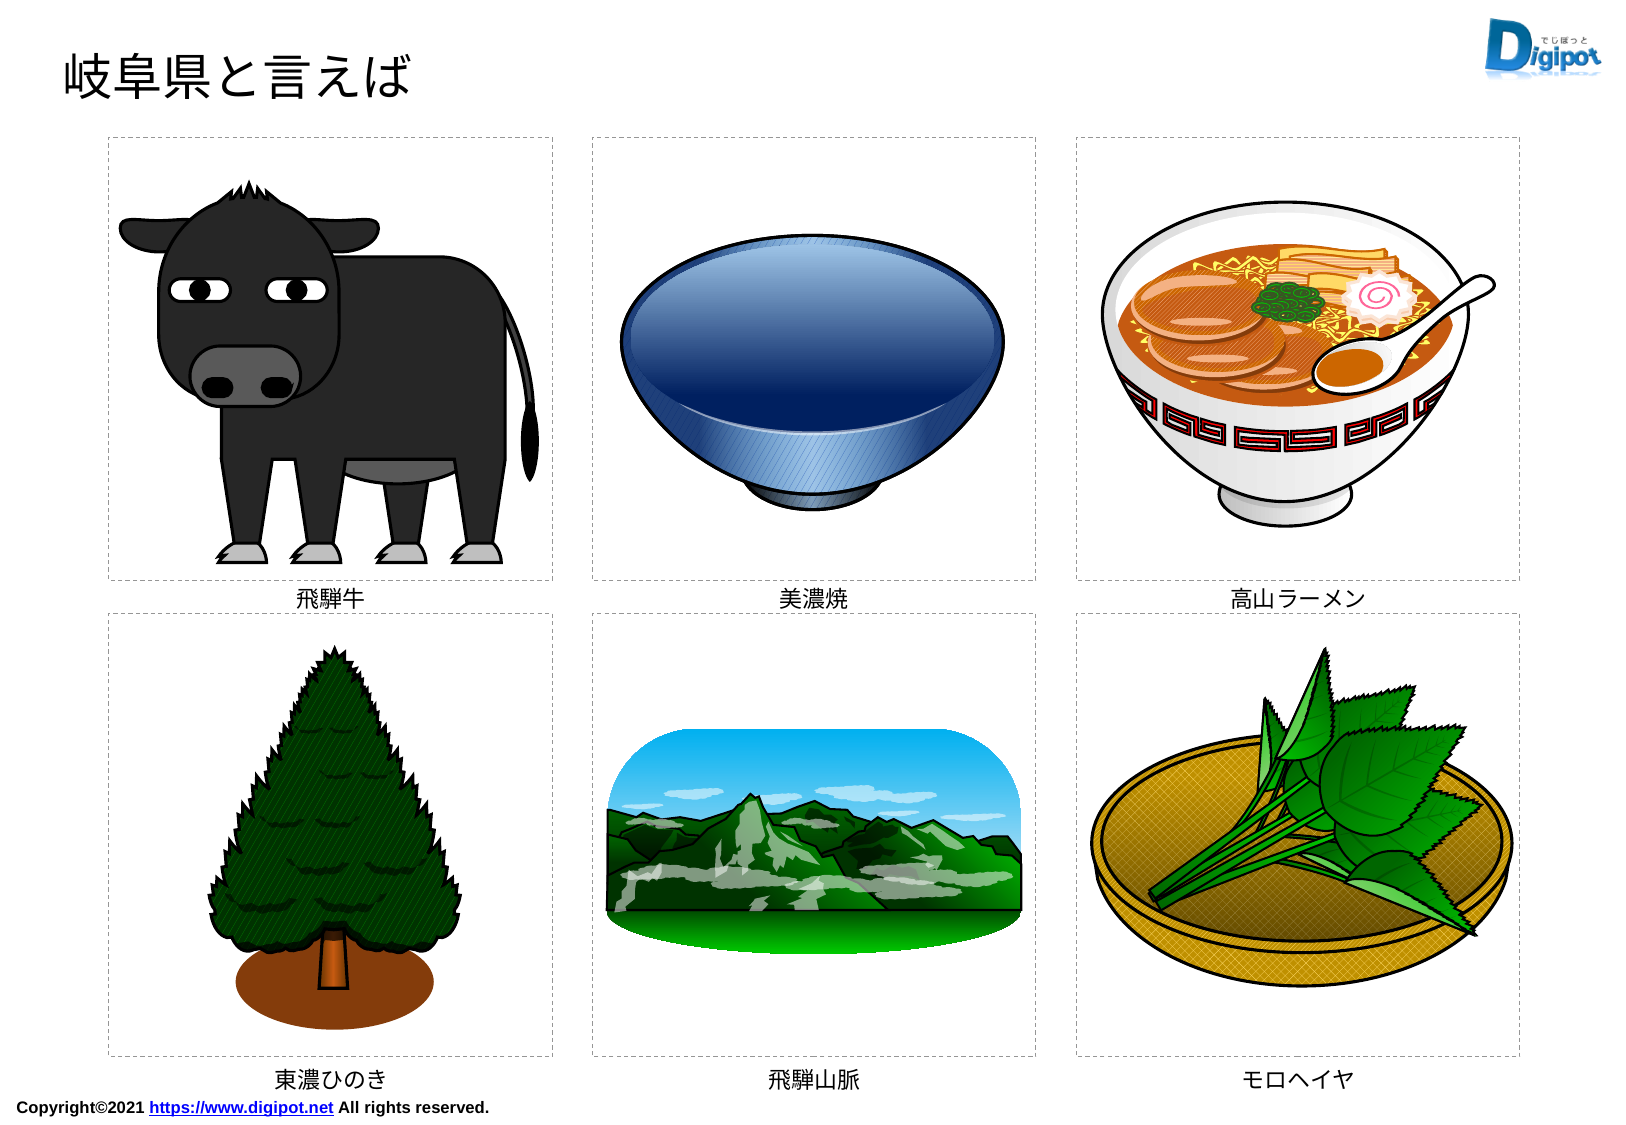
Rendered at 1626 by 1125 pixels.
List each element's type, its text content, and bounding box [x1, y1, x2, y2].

text_box 高山ラーメン [1071, 577, 1525, 620]
picture [1485, 18, 1602, 82]
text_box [119, 183, 538, 563]
text_box モロヘイヤ [1071, 1058, 1525, 1101]
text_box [1091, 689, 1513, 998]
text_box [1102, 201, 1495, 527]
text_box 飛騨山脈 [587, 1058, 1041, 1101]
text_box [606, 728, 1022, 955]
text_box 美濃焼 [587, 577, 1041, 620]
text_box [208, 648, 461, 1030]
text_box 岐阜県と言えば [47, 38, 427, 113]
text_box 飛騨牛 [104, 577, 558, 620]
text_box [621, 235, 1004, 510]
text_box 東濃ひのき [104, 1058, 558, 1101]
